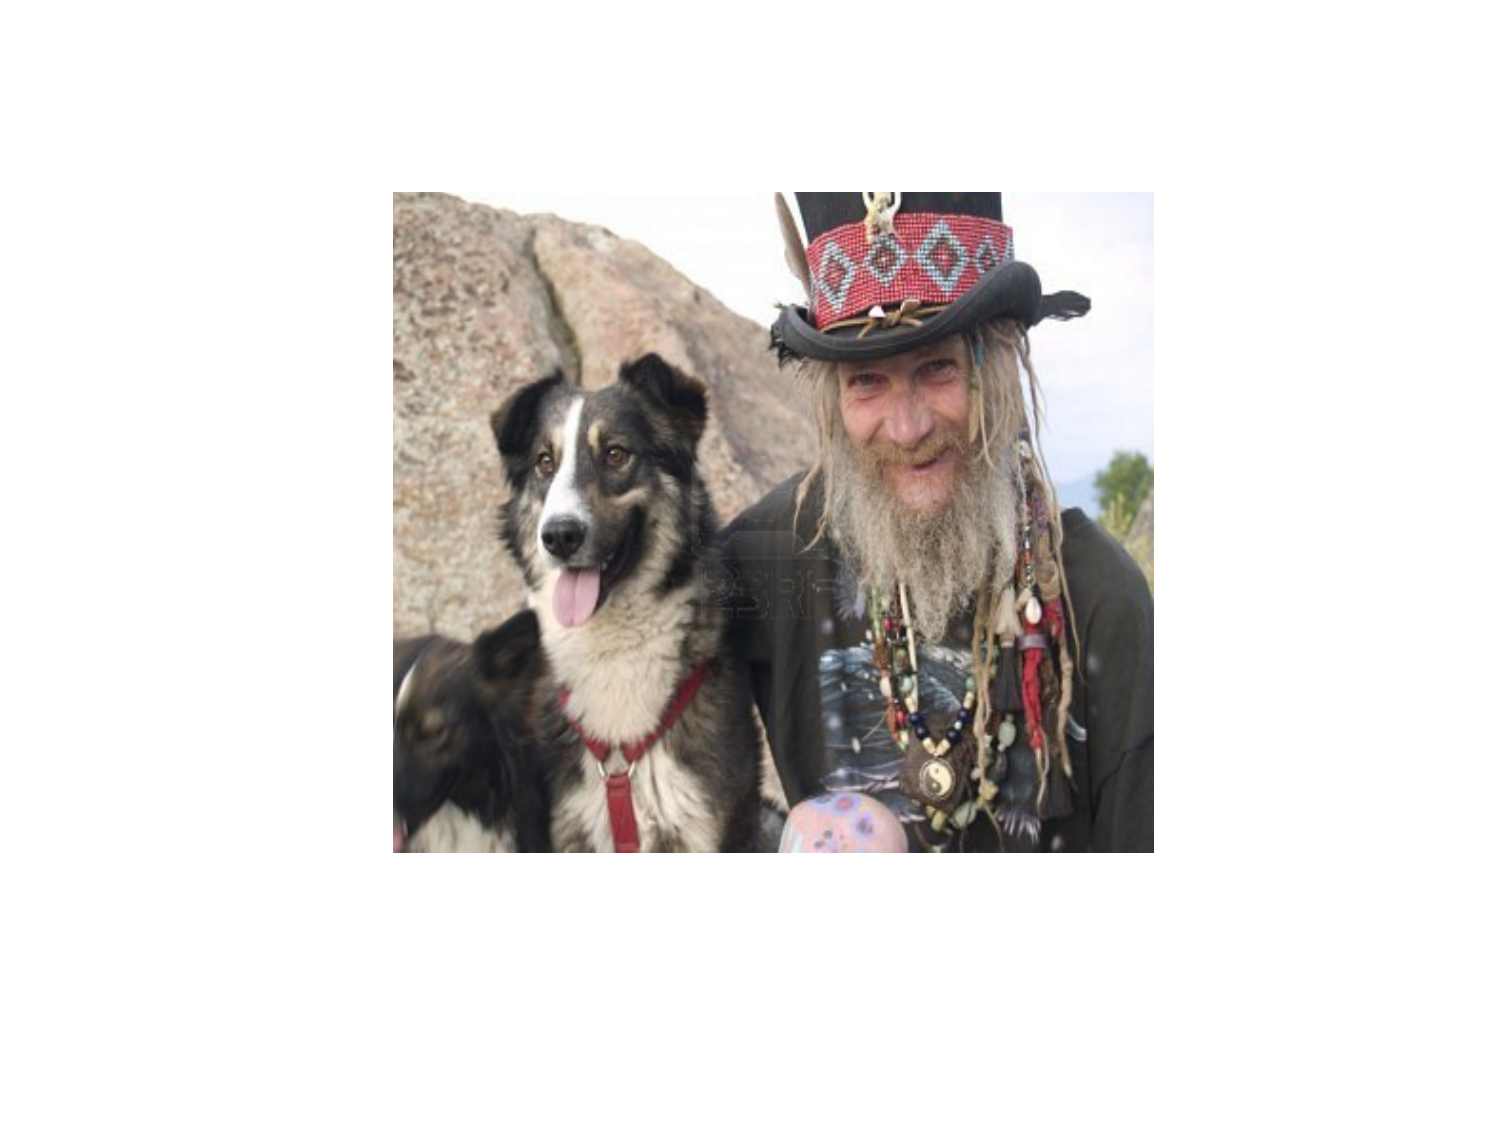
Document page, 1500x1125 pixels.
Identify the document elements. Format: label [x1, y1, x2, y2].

picture [392, 191, 1155, 853]
